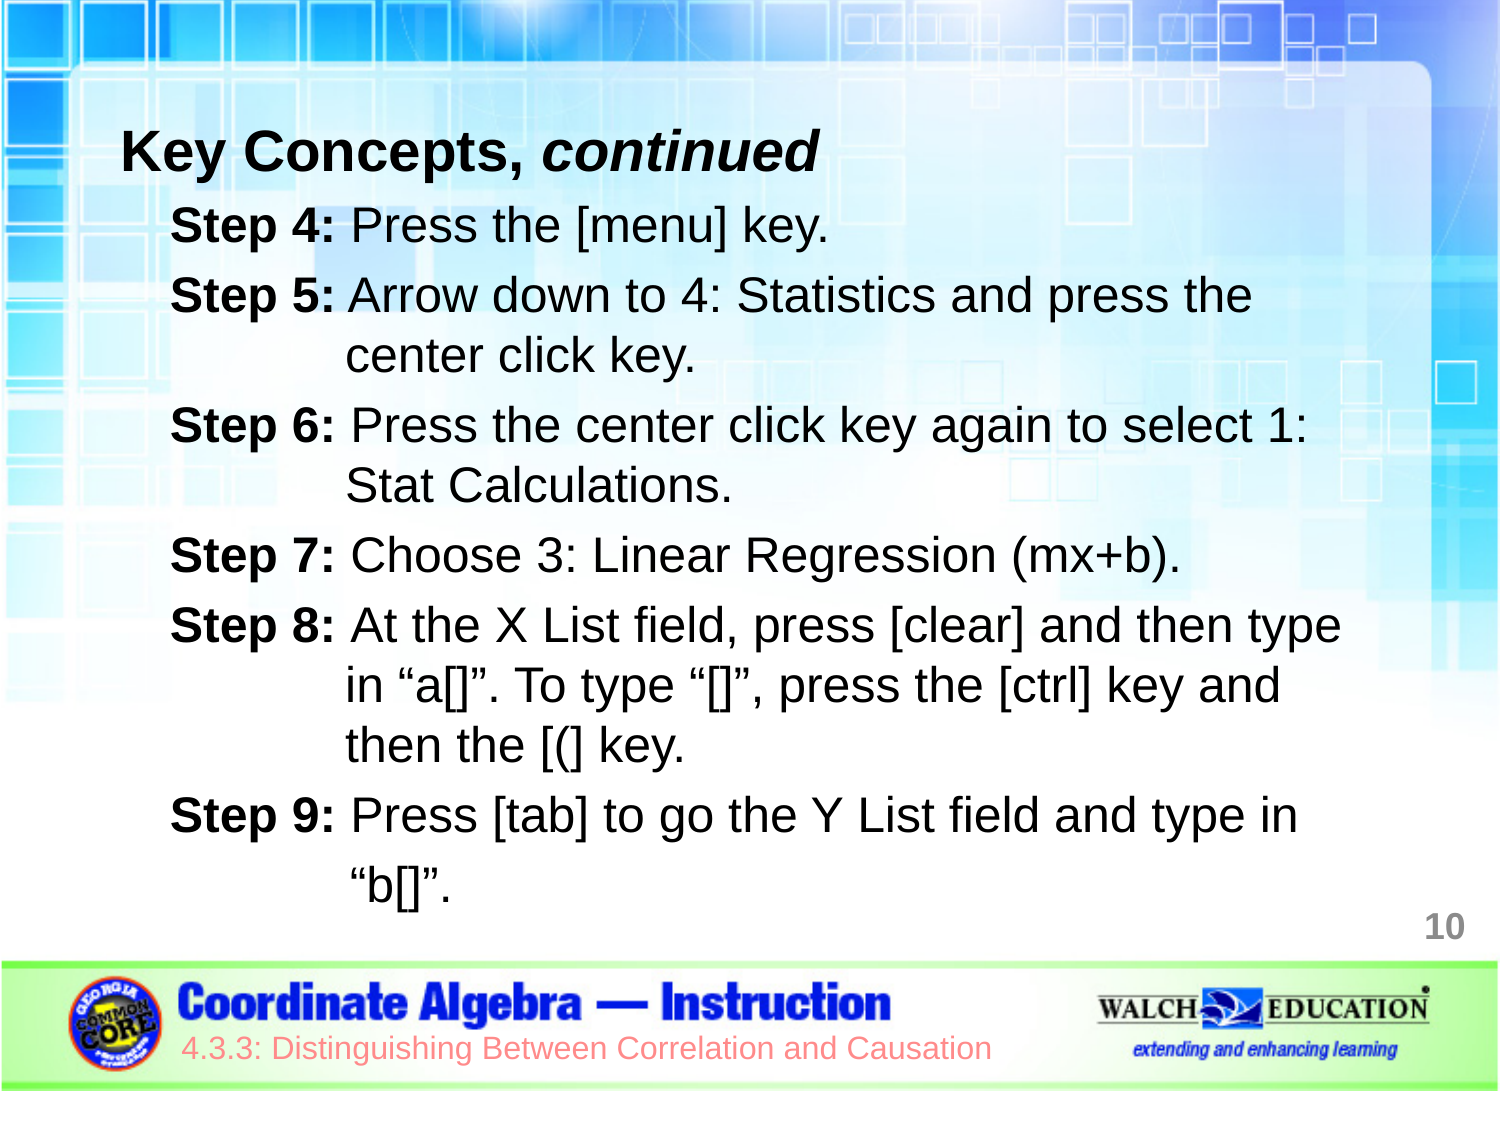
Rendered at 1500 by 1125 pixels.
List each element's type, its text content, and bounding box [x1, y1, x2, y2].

slide_number 10 [1361, 901, 1481, 949]
footer 4.3.3: Distinguishing Between Correlation and Causation [166, 1024, 1080, 1069]
subtitle Key Concepts, continued Step 4: Press the [menu] key. Step 5: Arrow down to 4: Statistics and press the center click key. Step 6: Press the center click key again to select 1: Stat Calculations. Step 7: Choose 3: Linear Regression (mx+b). Step 8: At the X List field, press [clear] and then type in “a[]”. To type “[]”, press the [ctrl] key and then the [(] key. Step 9: Press [tab] to go the Y List field and type in “b[]”. [105, 105, 1394, 925]
picture [1, 0, 1500, 1091]
